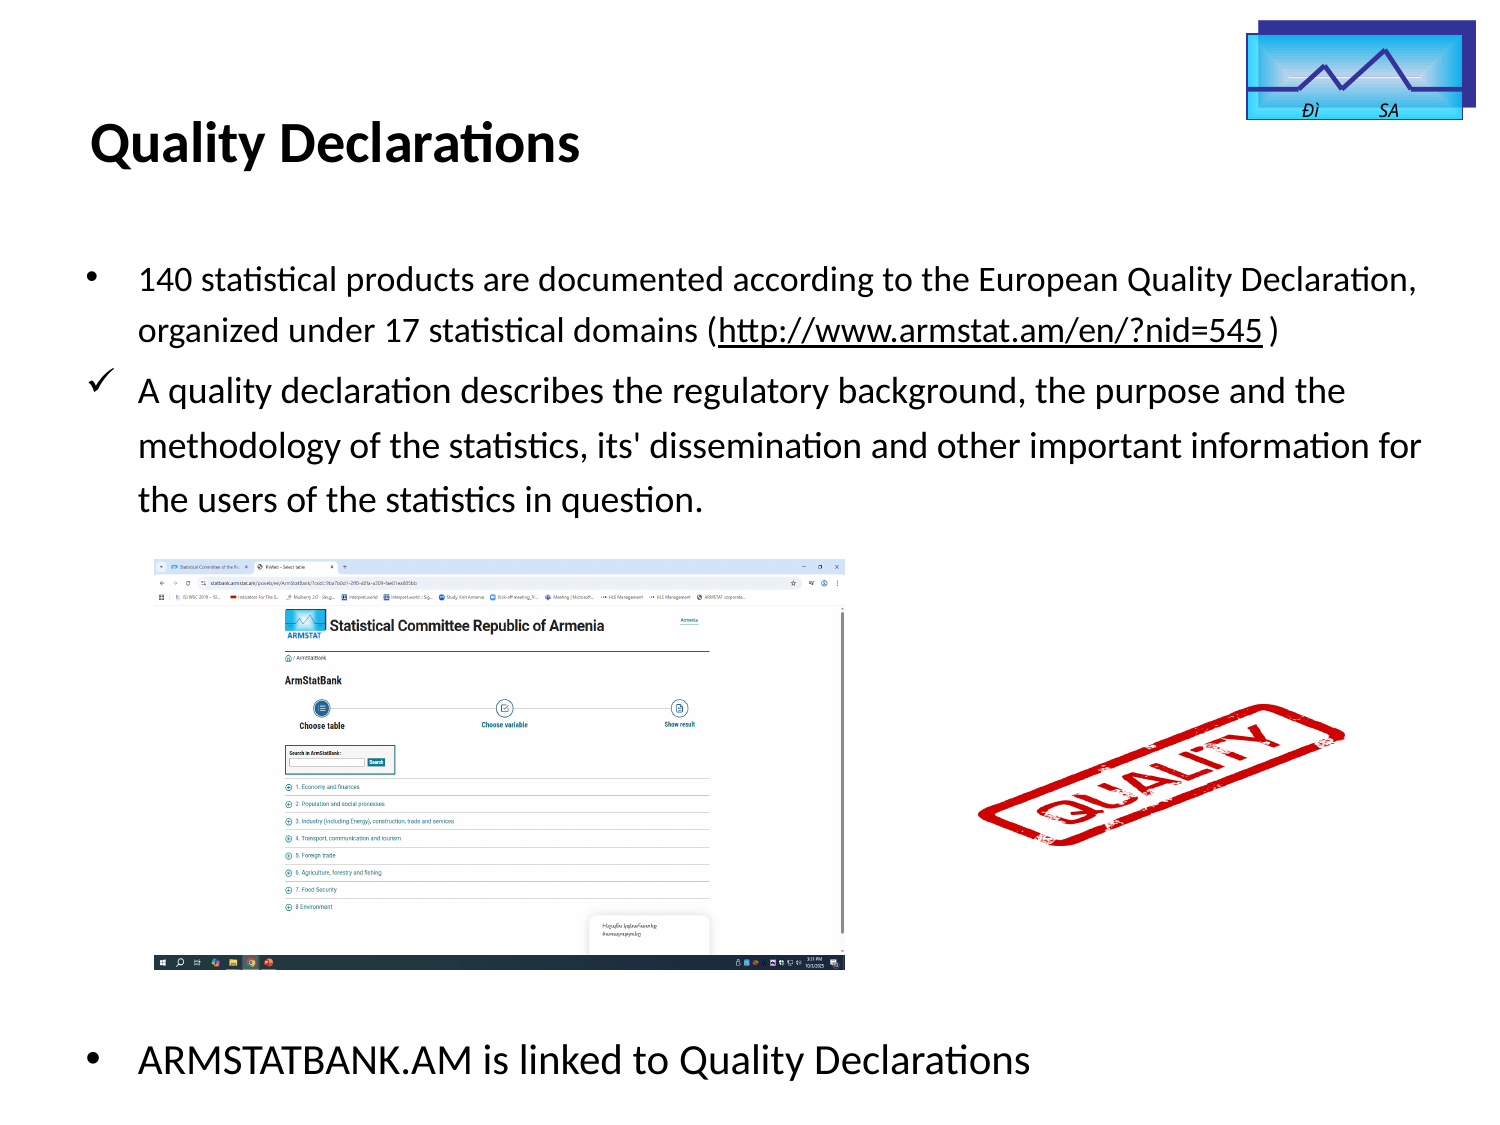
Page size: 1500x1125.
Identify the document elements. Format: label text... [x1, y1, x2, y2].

list 140 statistical products are documented according to the European Quality Declaration, organized under 17 statistical domains (http://www.armstat.am/en/?nid=545) A quality declaration describes the regulatory background, the purpose and the methodology of the statistics, its' dissemination and other important information for the users of the statistics in question. ARMSTATBANK.AM is linked to Quality Declarations [70, 239, 1463, 1102]
picture [978, 703, 1346, 847]
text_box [1246, 33, 1463, 132]
picture [154, 558, 845, 971]
title Quality Declarations [75, 45, 1425, 233]
